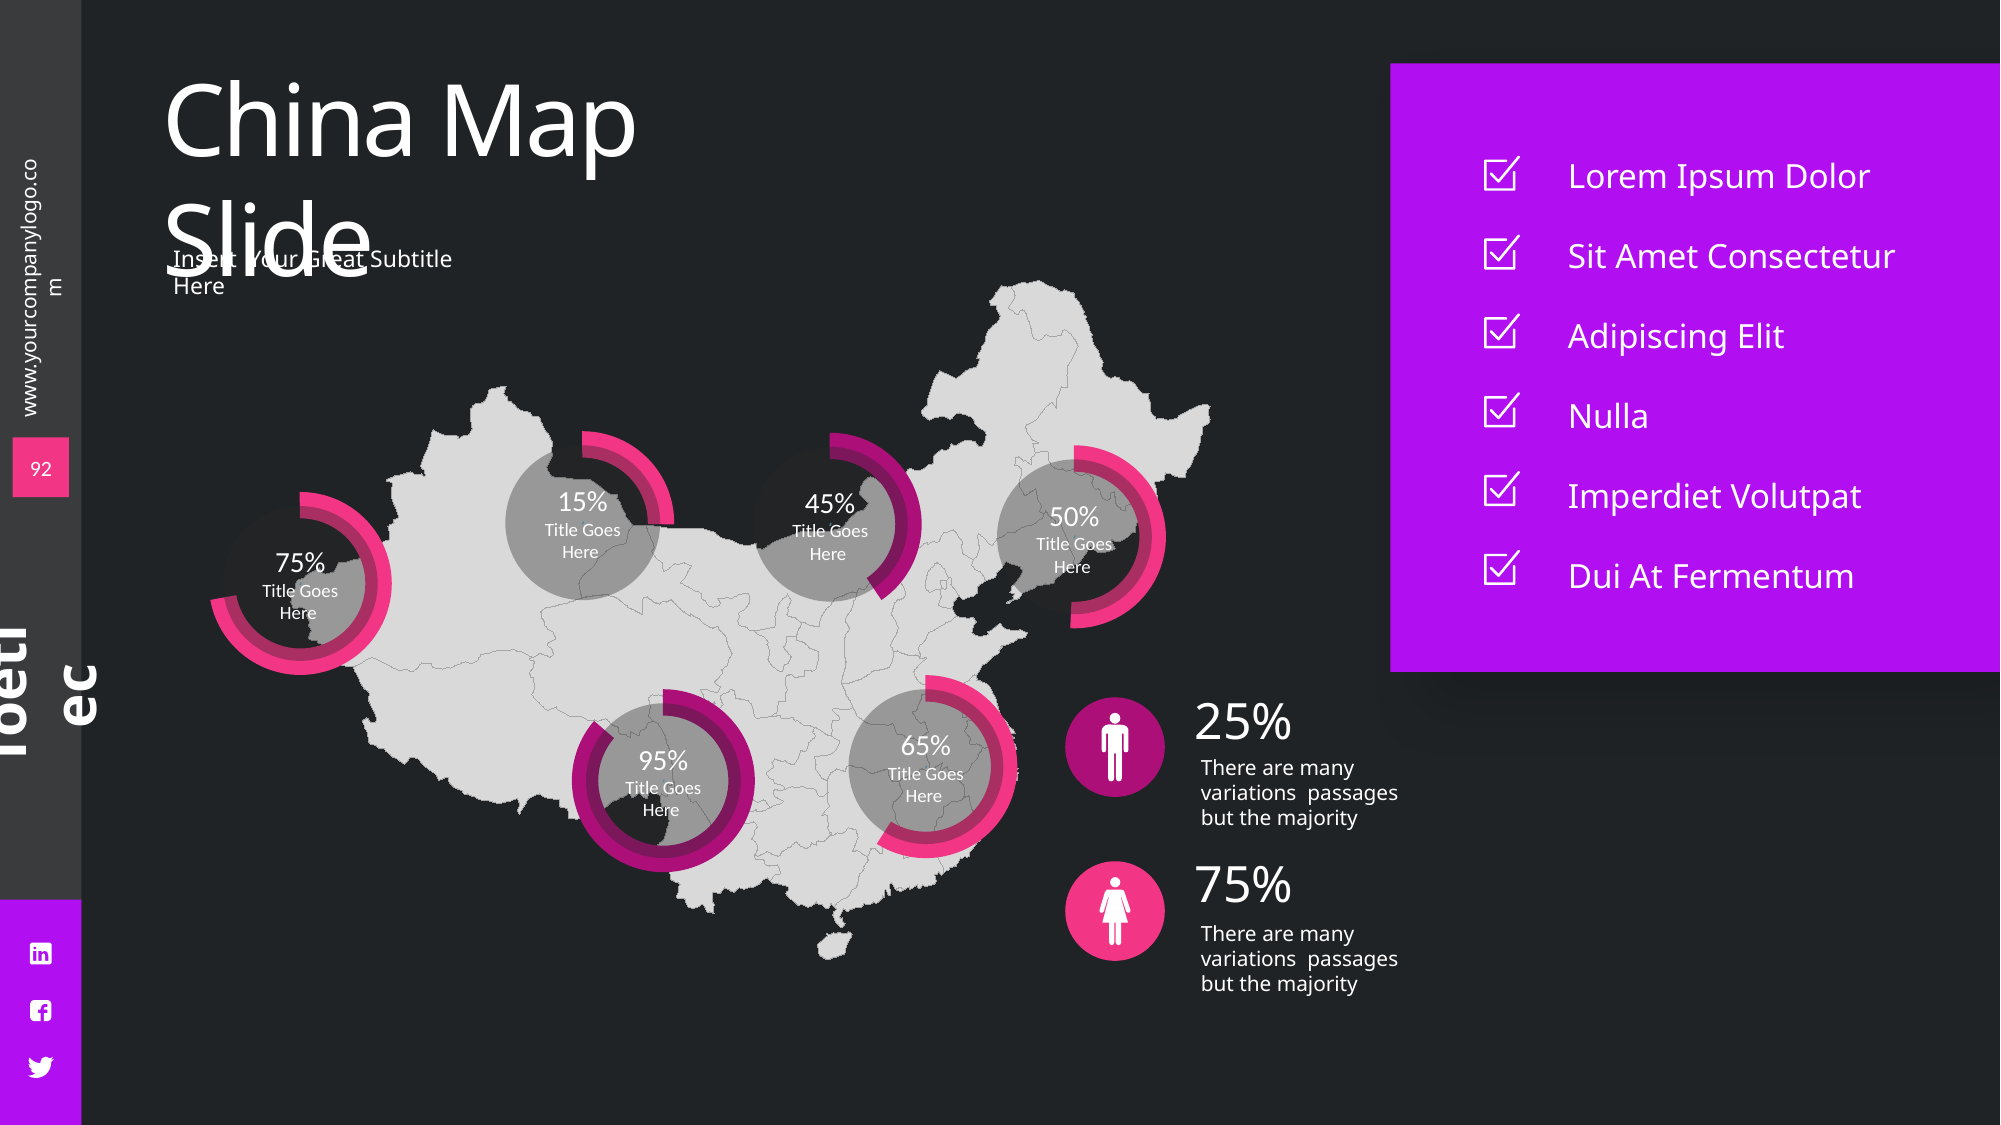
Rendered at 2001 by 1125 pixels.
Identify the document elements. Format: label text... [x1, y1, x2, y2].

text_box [1484, 471, 1520, 507]
text_box There are many variations passages but the majority [1210, 754, 1415, 830]
text_box 25% [1210, 689, 1294, 750]
text_box China Map Slide [147, 116, 677, 236]
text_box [1484, 155, 1520, 191]
text_box 75% [1210, 852, 1294, 913]
text_box [1389, 62, 2000, 673]
text_box Insert Your Great Subtitle Here [158, 237, 512, 307]
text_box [208, 431, 1166, 873]
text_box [289, 280, 1210, 960]
text_box There are many variations passages but the majority [1200, 920, 1415, 996]
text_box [1484, 392, 1520, 428]
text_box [1065, 697, 1165, 797]
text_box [1484, 550, 1520, 585]
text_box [1484, 234, 1520, 270]
slide_number 92 [12, 437, 69, 498]
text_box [1065, 861, 1165, 961]
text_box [1484, 313, 1520, 349]
text_box Lorem Ipsum Dolor Sit Amet Consectetur Adipiscing Elit Nulla Imperdiet Volutpat Dui At Fermentum [1553, 108, 1972, 603]
